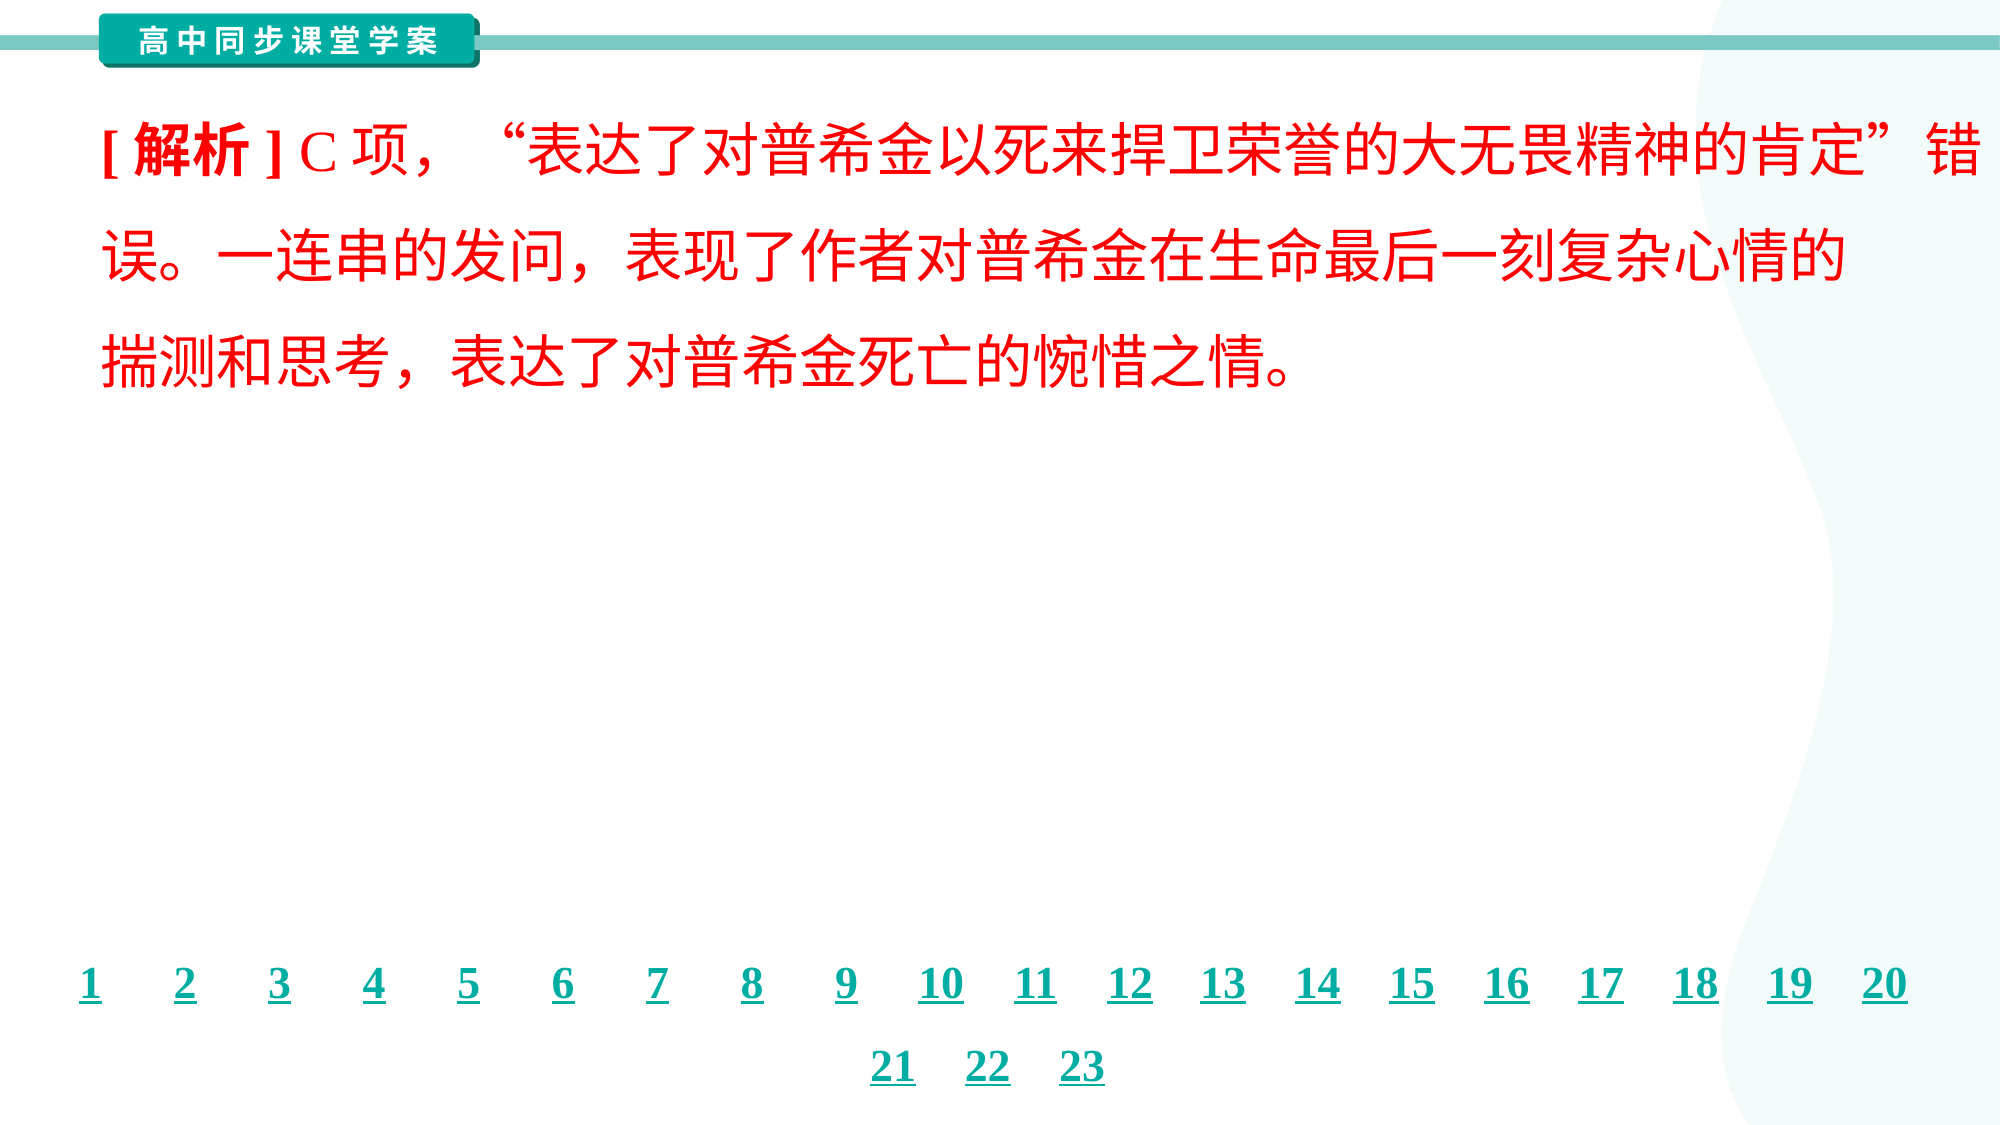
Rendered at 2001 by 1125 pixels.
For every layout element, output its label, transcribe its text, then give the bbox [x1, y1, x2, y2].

picture [0, 0, 2000, 1125]
text_box [解析] C项，“表达了对普希金以死来捍卫荣誉的大无畏精神的肯定”错 误。一连串的发问，表现了作者对普希金在生命最后一刻复杂心情的 揣测和思考，表达了对普希金死亡的惋惜之情。 [100, 76, 1899, 396]
